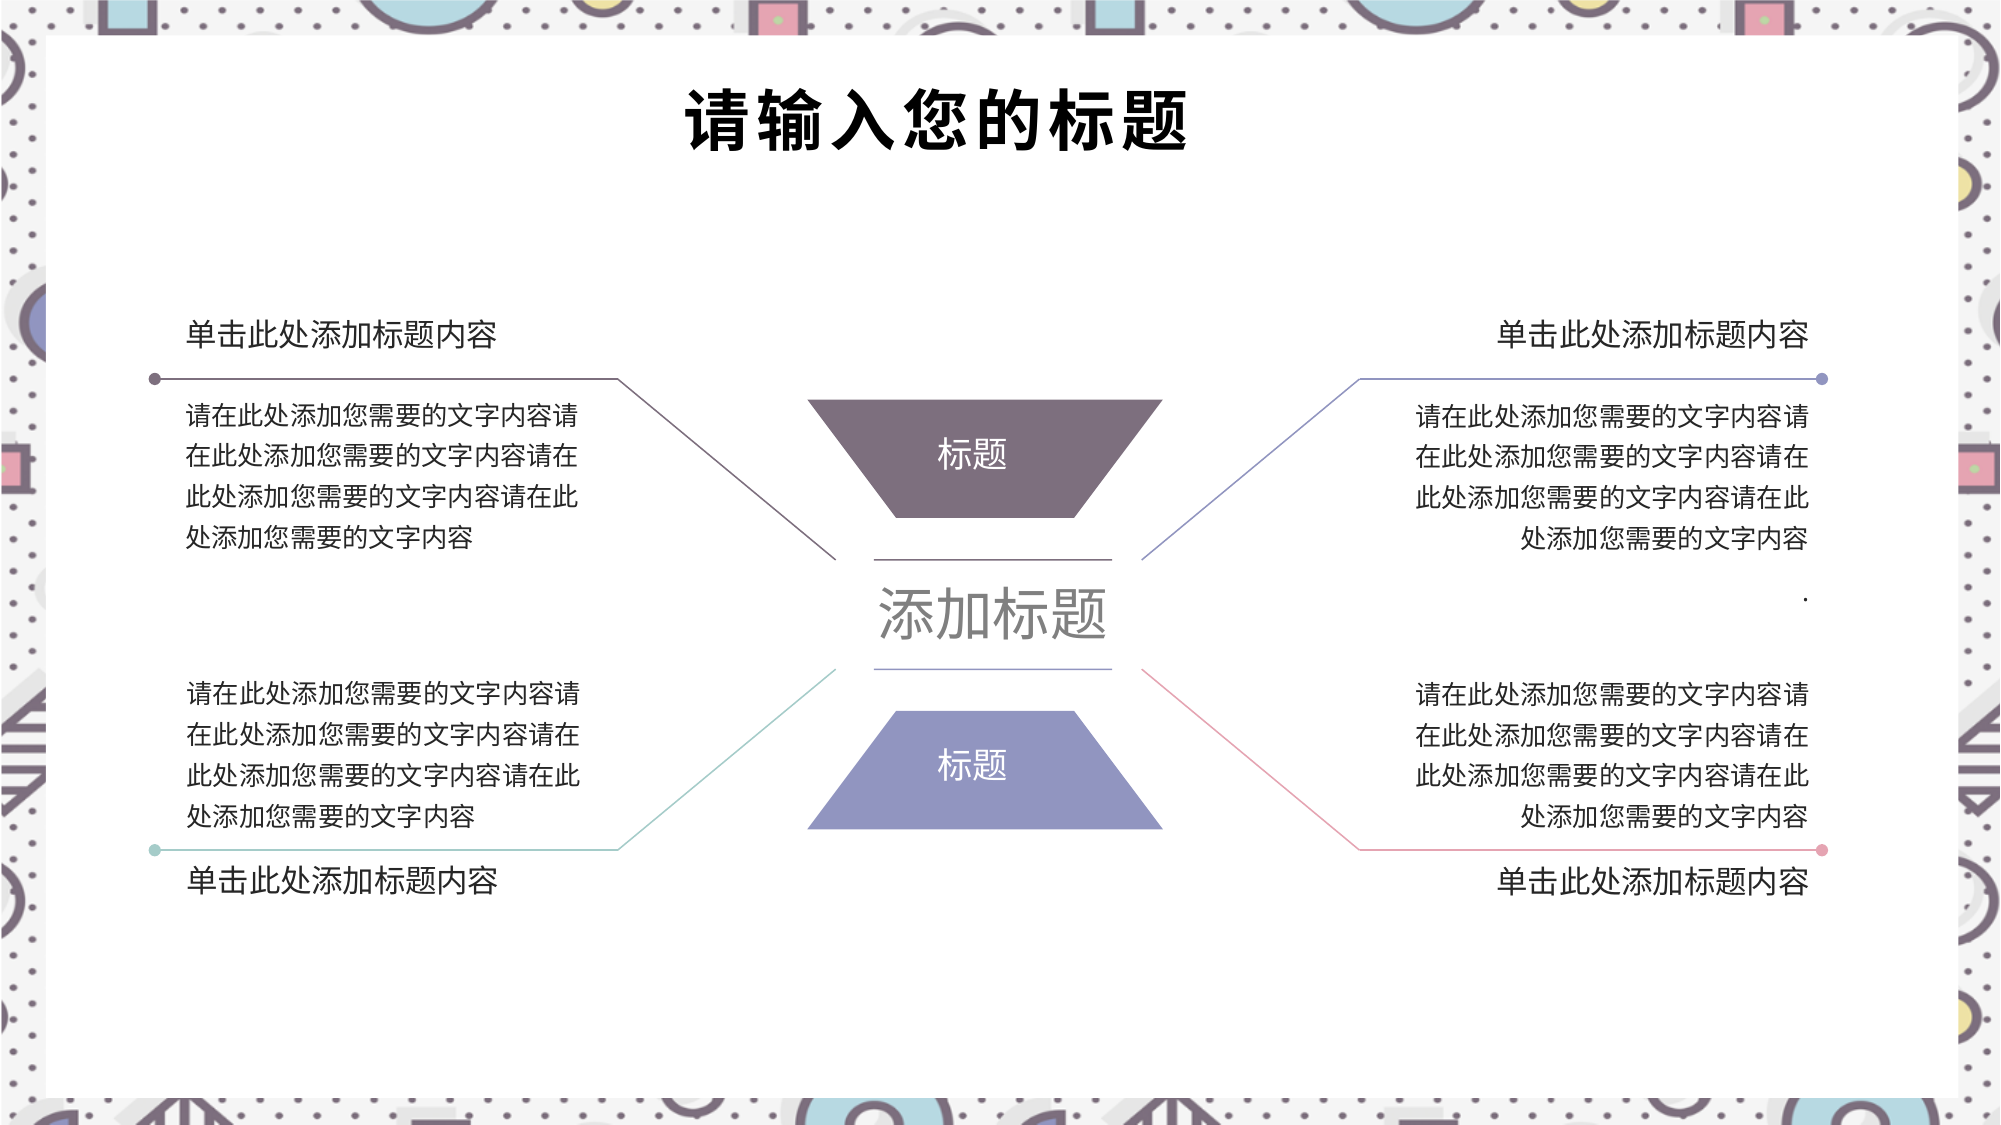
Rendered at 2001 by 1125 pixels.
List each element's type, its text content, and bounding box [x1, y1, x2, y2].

text_box 单击此处添加标题内容 [170, 307, 700, 360]
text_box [154, 378, 836, 851]
text_box 单击此处添加标题内容 [1294, 854, 1824, 945]
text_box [1141, 378, 1822, 851]
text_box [807, 399, 1163, 519]
text_box 添加标题 [862, 570, 1123, 655]
text_box 单击此处添加标题内容 [1294, 308, 1824, 383]
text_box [807, 710, 1163, 830]
picture [3, 1, 2000, 1125]
text_box 单击此处添加标题内容 [171, 854, 702, 907]
